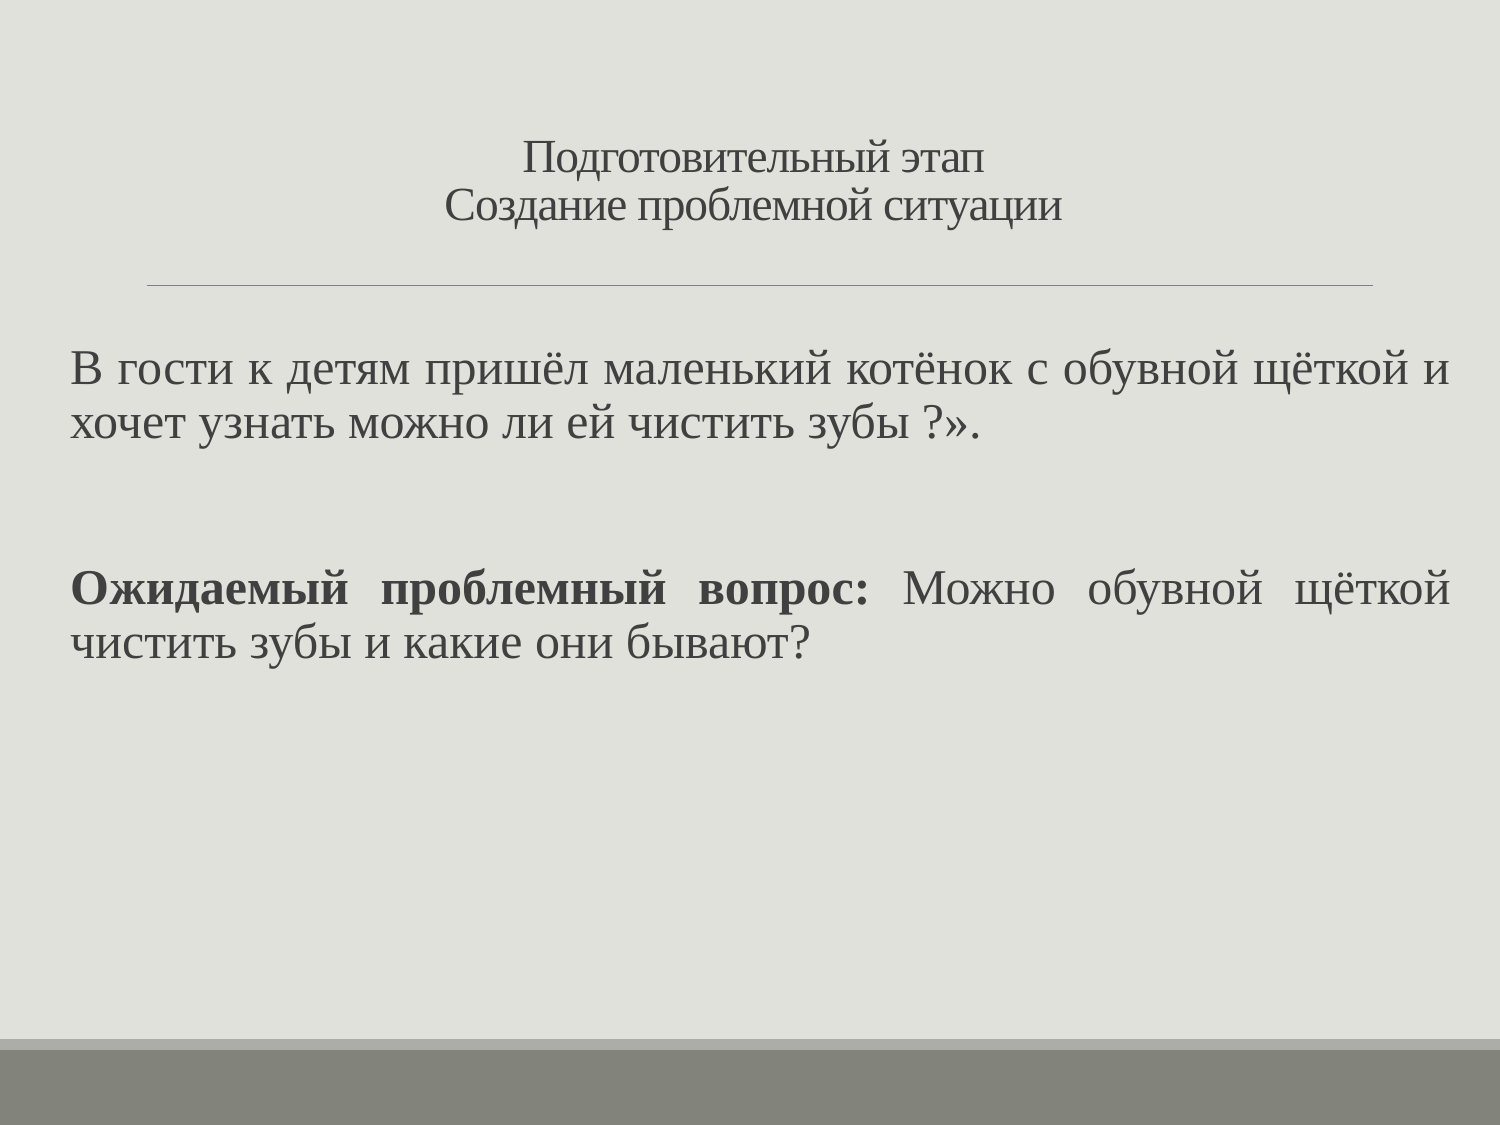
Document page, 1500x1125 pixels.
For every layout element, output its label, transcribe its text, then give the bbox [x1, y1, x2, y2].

list В гости к детям пришёл маленький котёнок с обувной щёткой и хочет узнать можно ли ей чистить зубы ?». Ожидаемый проблемный вопрос: Можно обувной щёткой чистить зубы и какие они бывают? [55, 333, 1451, 963]
title Подготовительный этап Создание проблемной ситуации [135, 124, 1373, 238]
